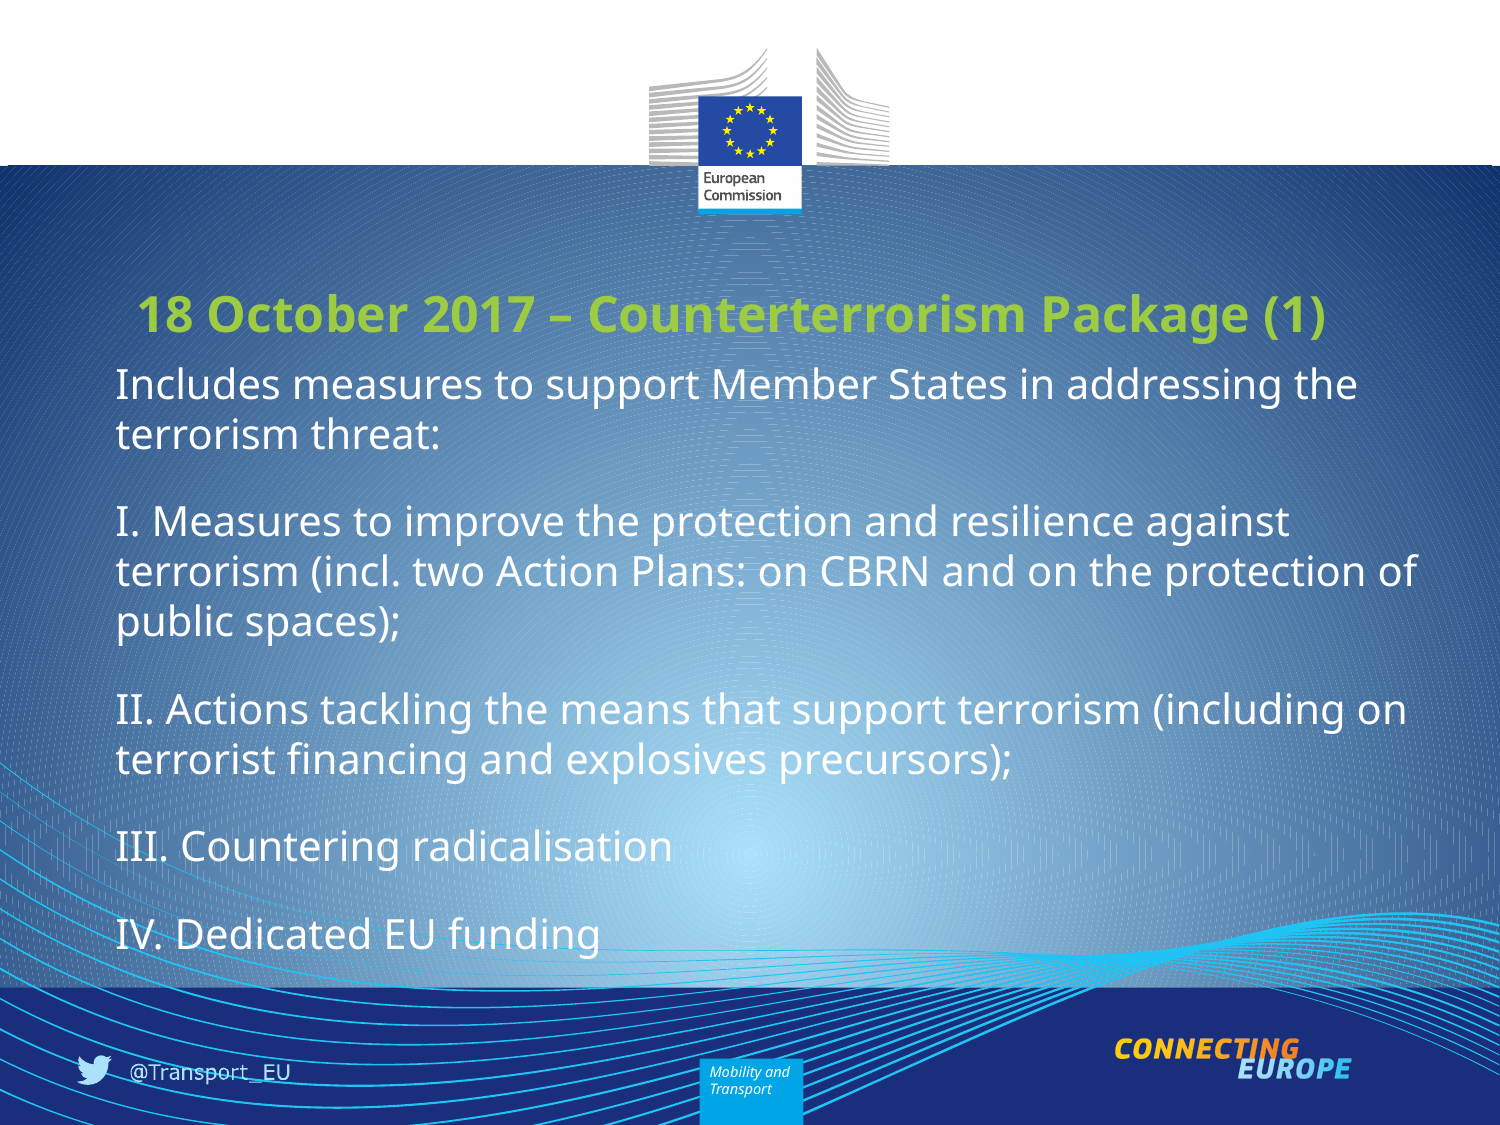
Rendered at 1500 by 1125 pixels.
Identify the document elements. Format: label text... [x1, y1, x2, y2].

picture [1112, 1036, 1355, 1081]
title 18 October 2017 – Counterterrorism Package (1) [41, 275, 1436, 338]
list Includes measures to support Member States in addressing the terrorism threat: I. Measures to improve the protection and resilience against terrorism (incl. two Action Plans: on CBRN and on the protection of public spaces); II. Actions tackling the means that support terrorism (including on terrorist financing and explosives precursors); III. Countering radicalisation IV. Dedicated EU funding [100, 349, 1436, 1035]
